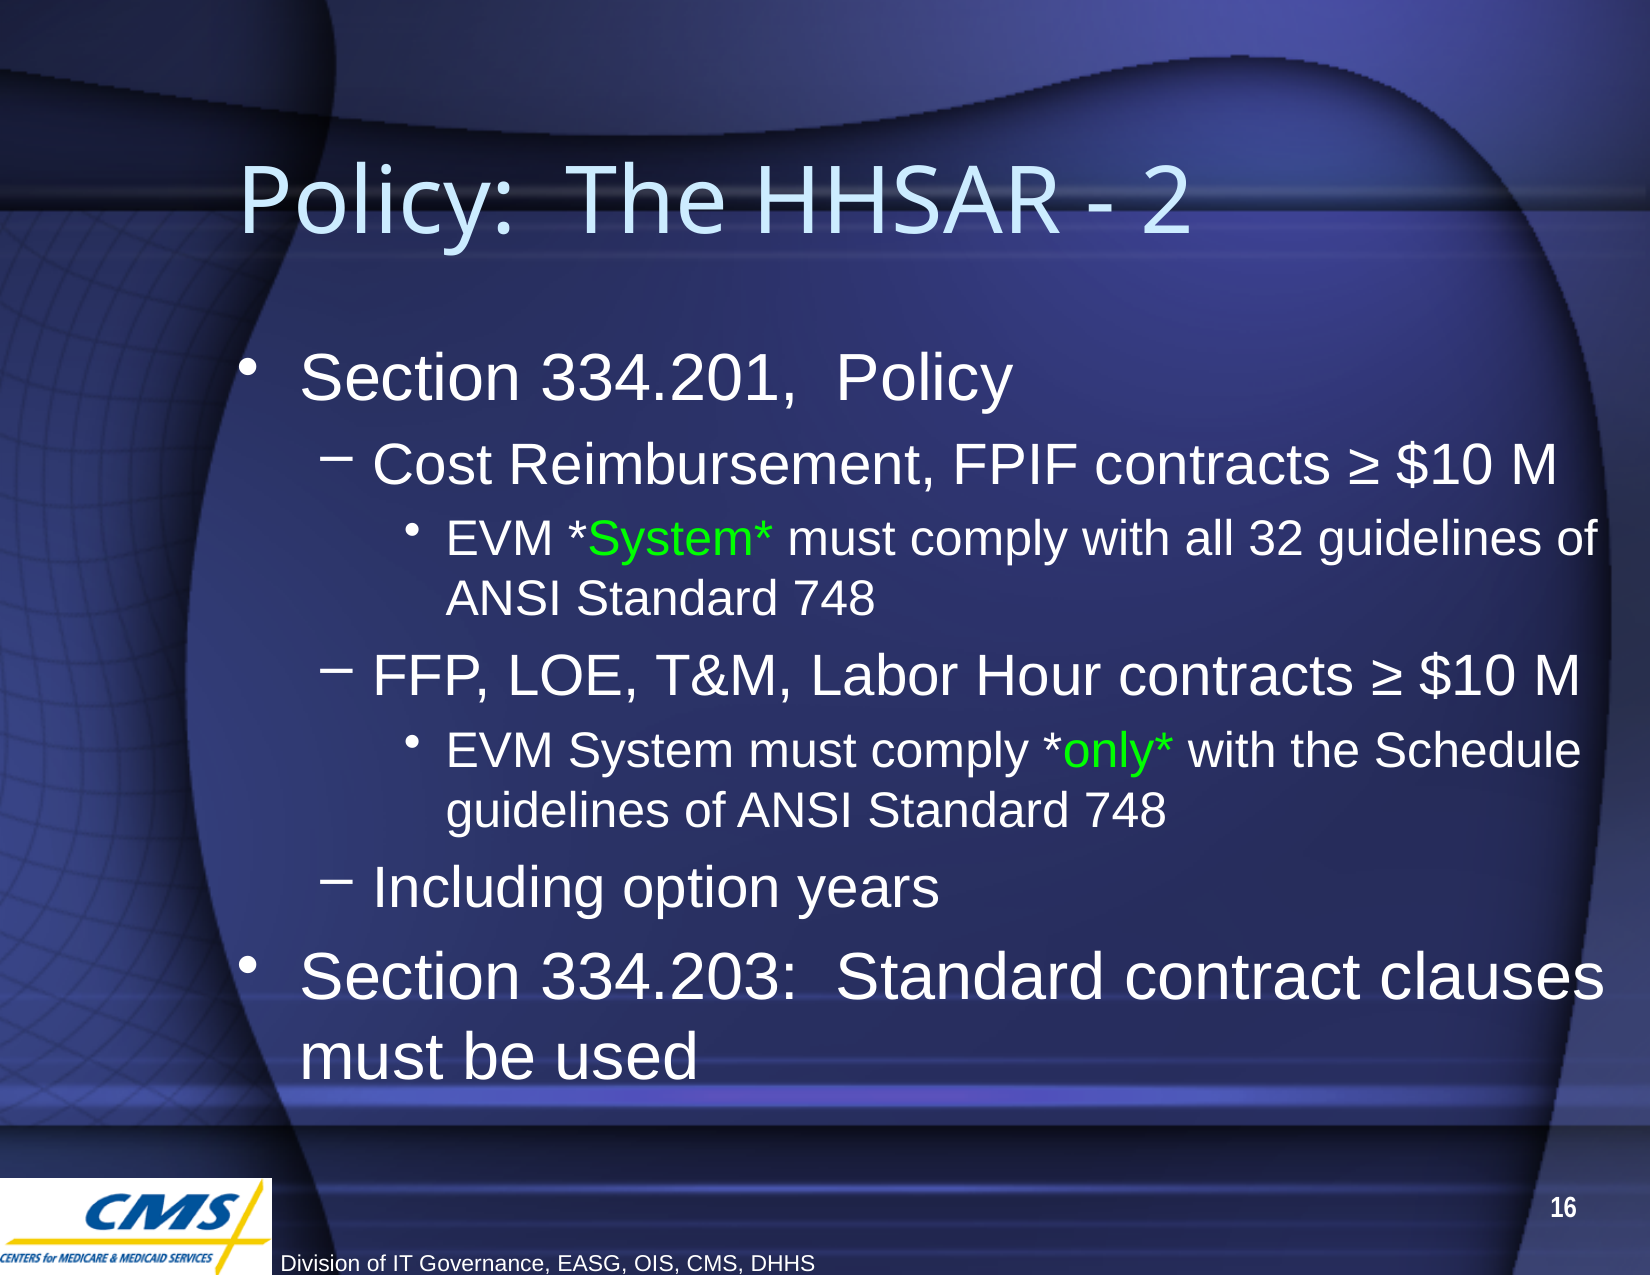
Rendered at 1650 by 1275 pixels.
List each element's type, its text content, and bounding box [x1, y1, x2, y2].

list Section 334.201, Policy Cost Reimbursement, FPIF contracts ≥ $10 M EVM *System* must comply with all 32 guidelines of ANSI Standard 748 FFP, LOE, T&M, Labor Hour contracts ≥ $10 M EVM System must comply *only* with the Schedule guidelines of ANSI Standard 748 Including option years Section 334.203: Standard contract clauses must be used [220, 325, 1650, 1162]
title Policy: The HHSAR - 2 [220, 111, 1650, 282]
picture [0, 0, 1650, 1275]
text_box 16 [1535, 1180, 1615, 1231]
